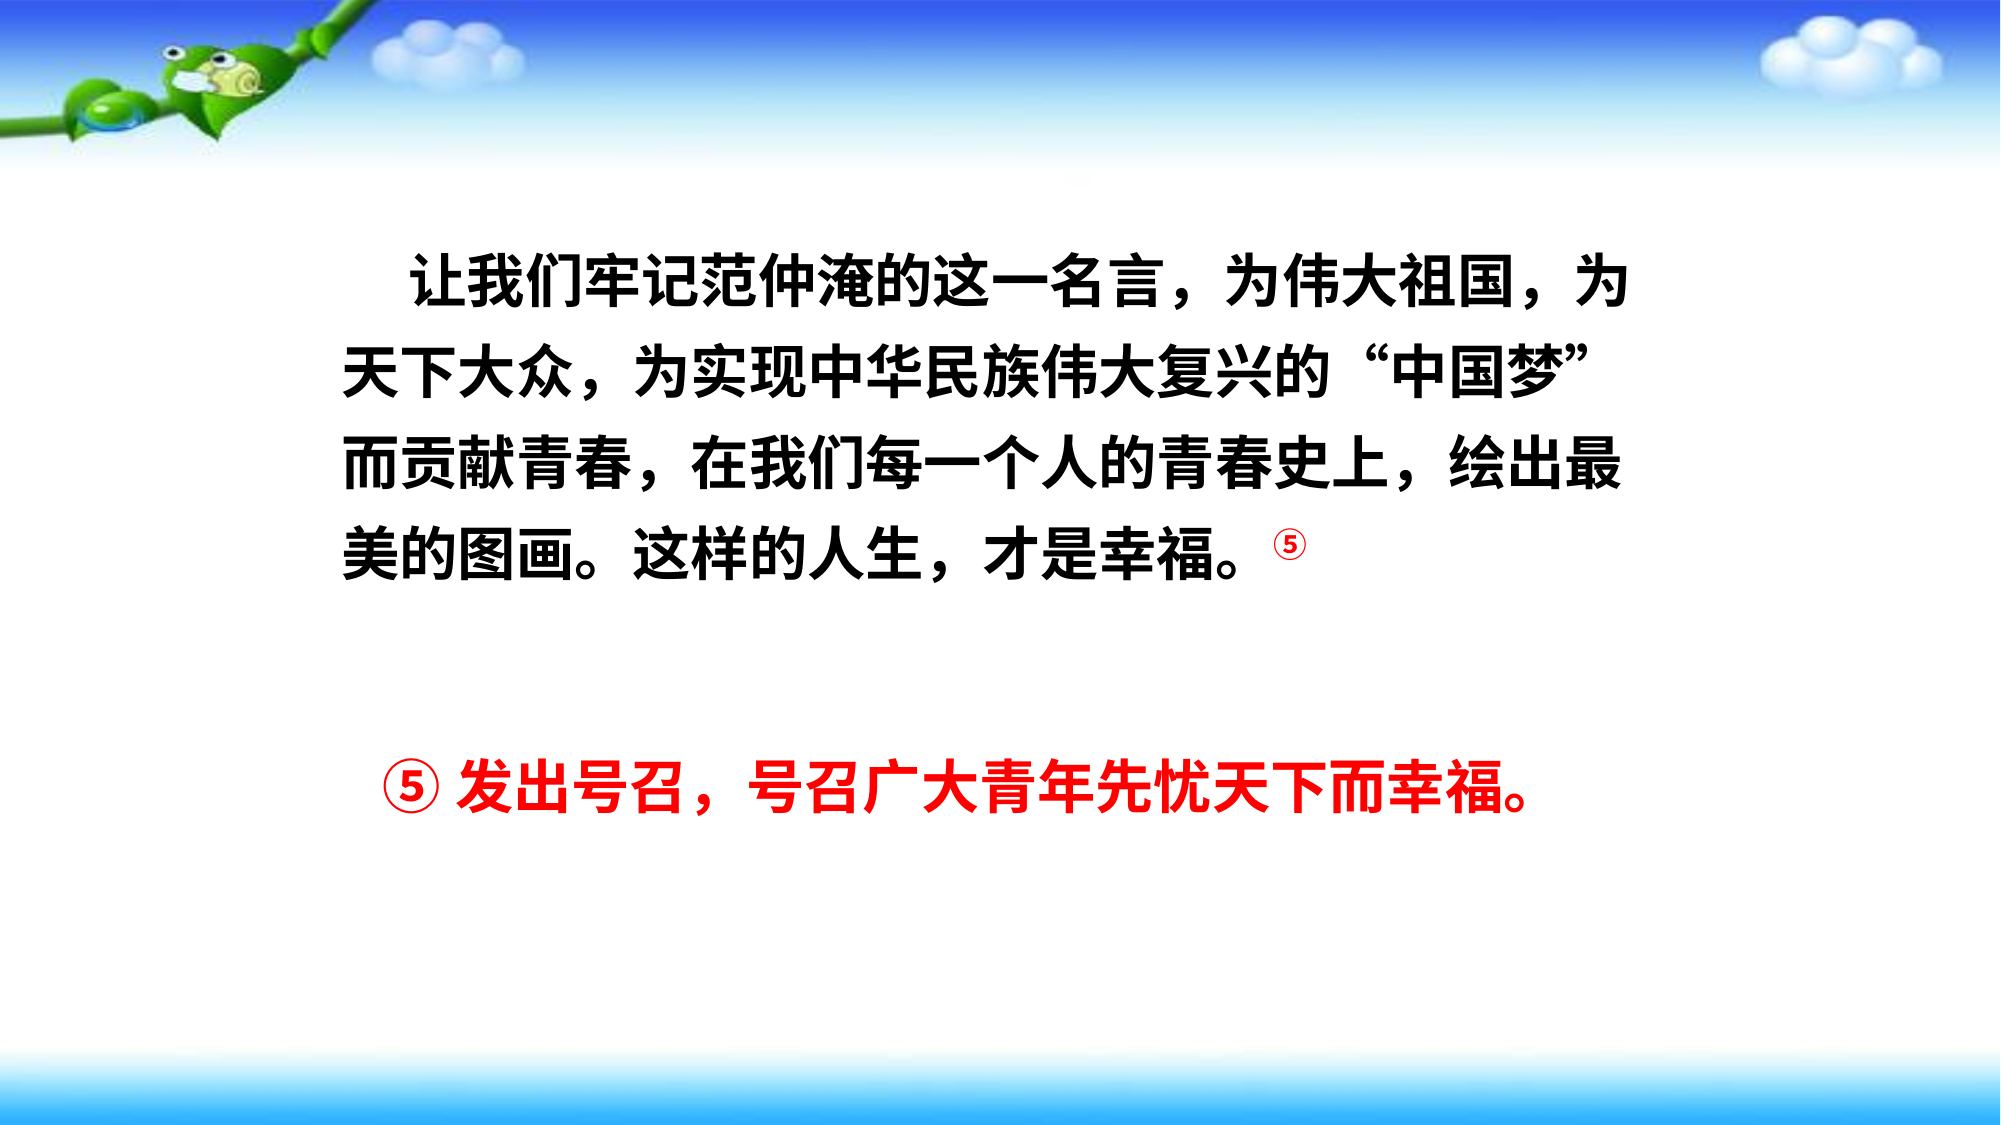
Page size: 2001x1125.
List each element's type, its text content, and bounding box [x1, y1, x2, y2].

picture [0, 0, 2001, 1125]
text_box ⑤发出号召，号召广大青年先忧天下而幸福。 [367, 729, 1632, 828]
text_box 让我们牢记范仲淹的这一名言，为伟大祖国，为天下大众，为实现中华民族伟大复兴的“中国梦”而贡献青春，在我们每一个人的青春史上，绘出最美的图画。这样的人生，才是幸福。⑤ [326, 215, 1674, 595]
